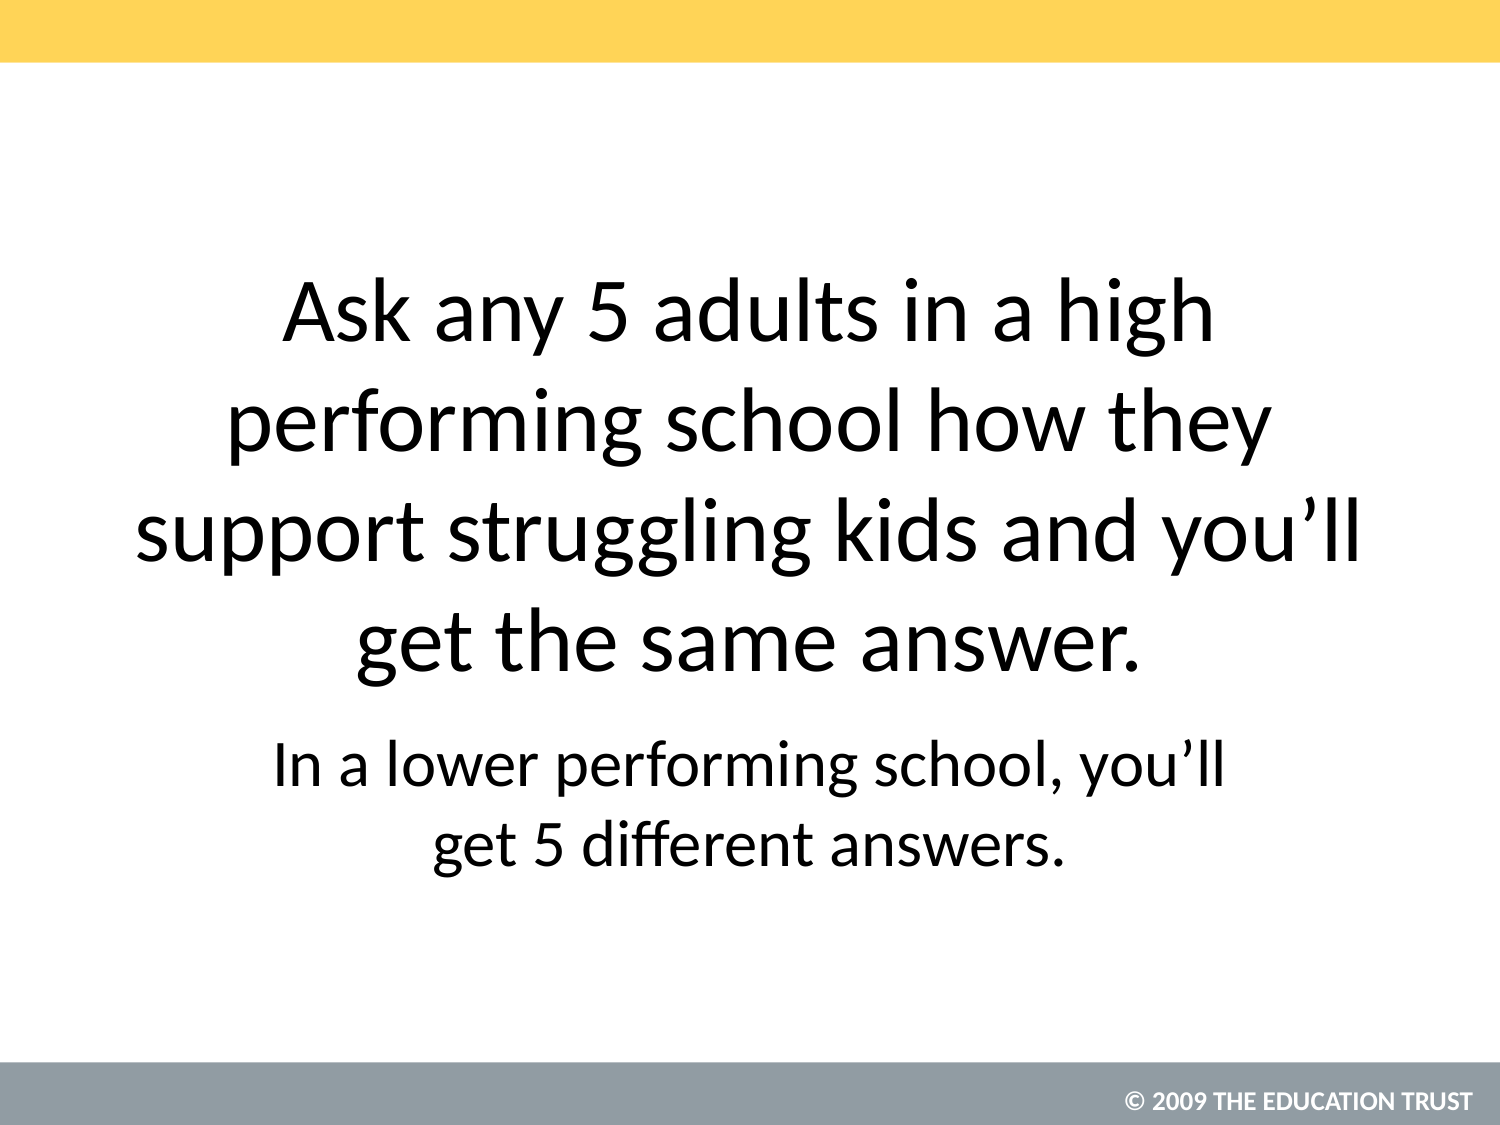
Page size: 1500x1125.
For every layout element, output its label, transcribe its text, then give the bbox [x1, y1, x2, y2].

title Ask any 5 adults in a high performing school how they support struggling kids and you’ll get the same answer. [112, 349, 1388, 591]
subtitle In a lower performing school, you’ll get 5 different answers. [224, 712, 1276, 1001]
